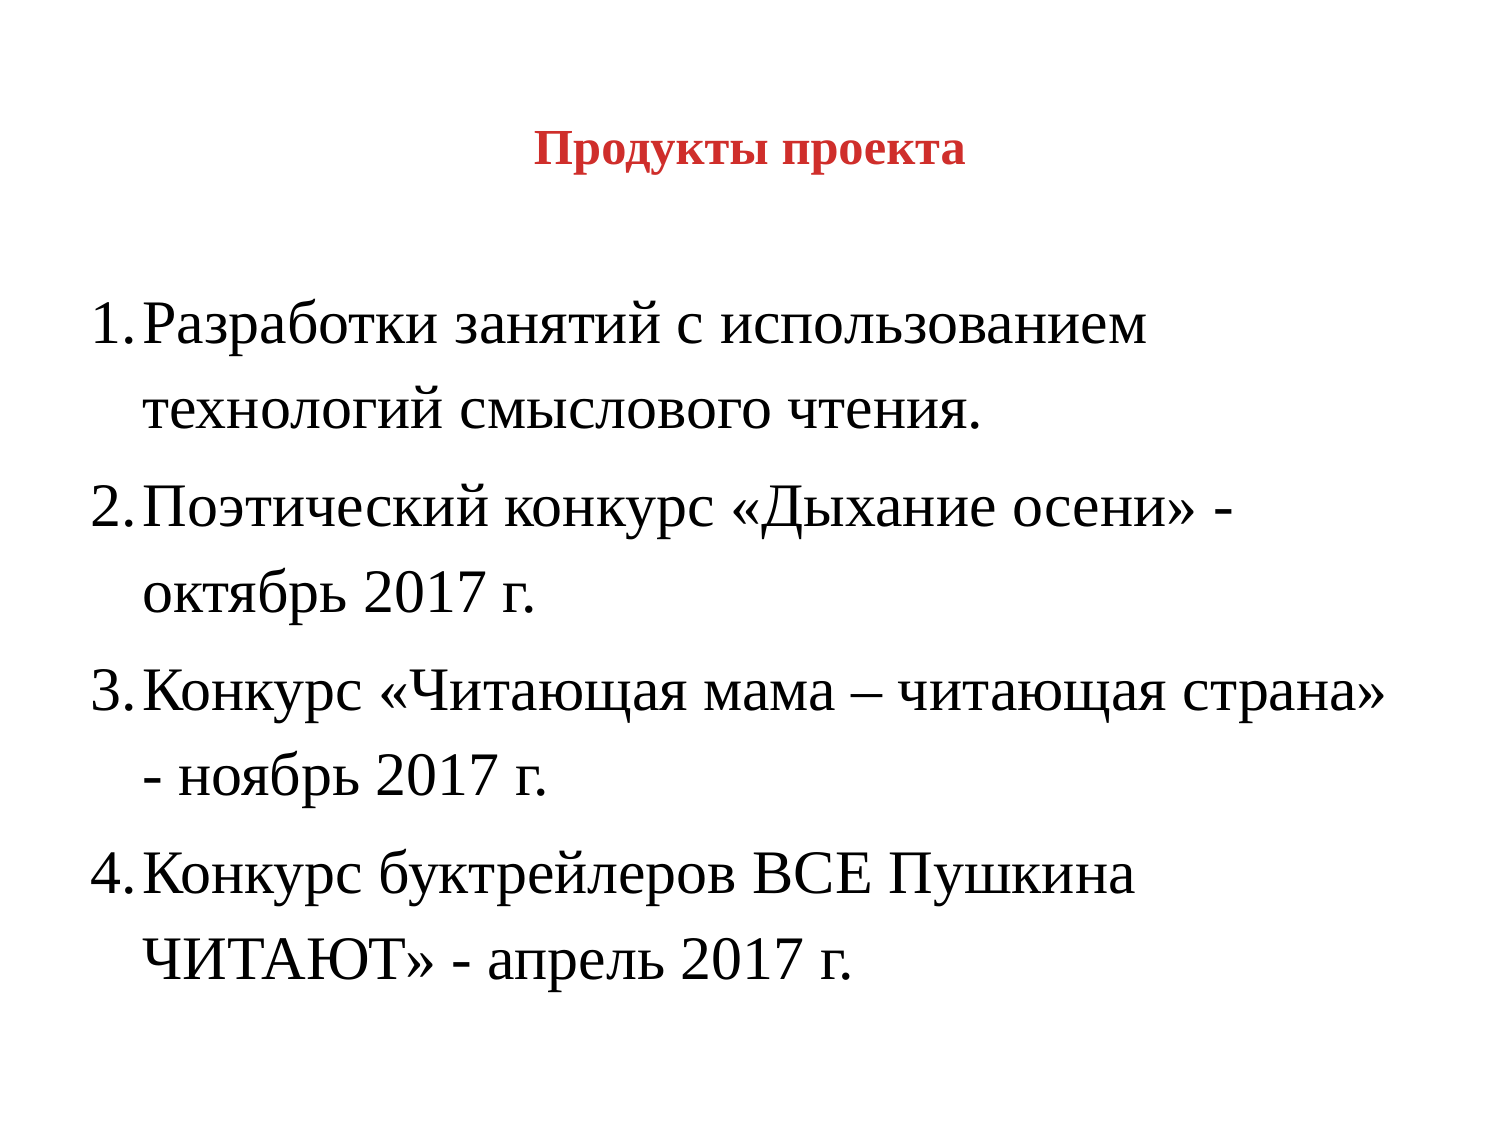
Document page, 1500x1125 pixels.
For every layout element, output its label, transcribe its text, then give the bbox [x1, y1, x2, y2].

list Разработки занятий с использованием технологий смыслового чтения. Поэтический конкурс «Дыхание осени» - октябрь 2017 г. Конкурс «Читающая мама – читающая страна» - ноябрь 2017 г. Конкурс буктрейлеров ВСЕ Пушкина ЧИТАЮТ» - апрель 2017 г. [75, 262, 1425, 1005]
title Продукты проекта [75, 45, 1425, 233]
